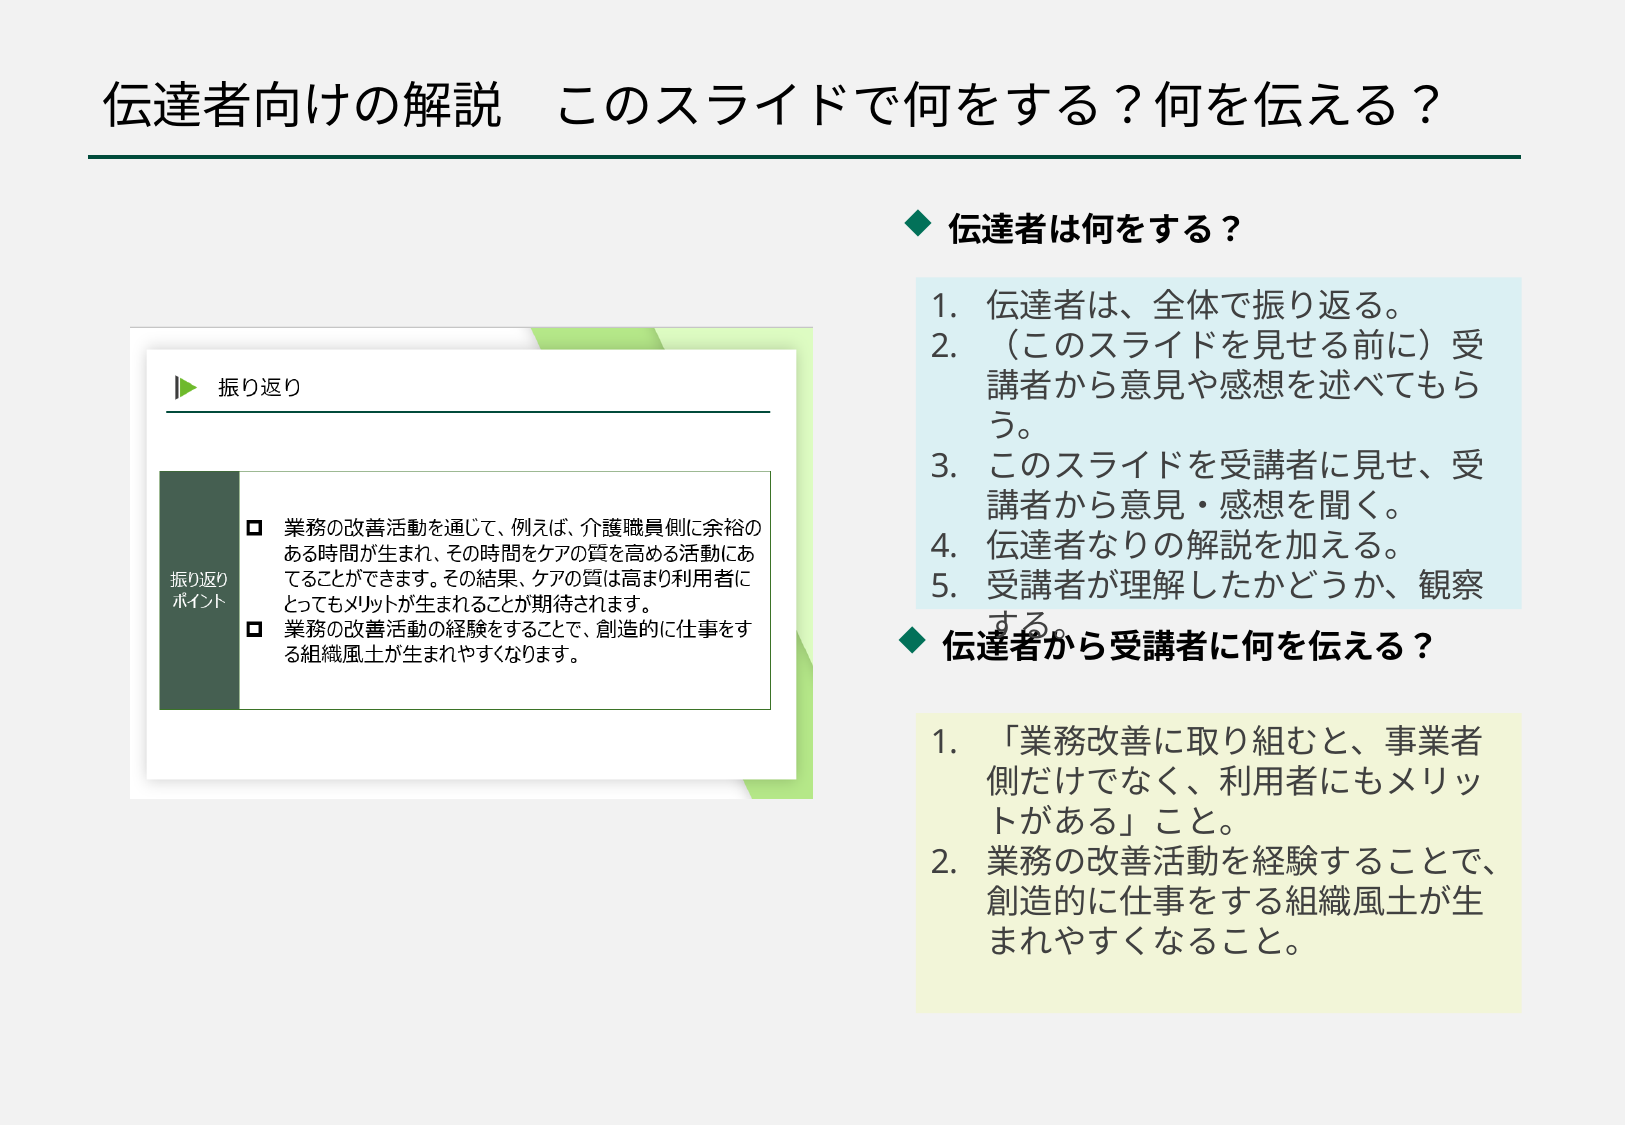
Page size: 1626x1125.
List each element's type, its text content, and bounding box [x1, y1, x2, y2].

picture [130, 326, 813, 799]
list 伝達者は、全体で振り返る。 （このスライドを見せる前に）受講者から意見や感想を述べてもらう。 このスライドを受講者に見せ、受講者から意見・感想を聞く。 伝達者なりの解説を加える。 受講者が理解したかどうか、観察する。 [915, 277, 1522, 610]
list 「業務改善に取り組むと、事業者側だけでなく、利用者にもメリットがある」こと。 業務の改善活動を経験することで、創造的に仕事をする組織風土が生まれやすくなること。 [915, 713, 1522, 1014]
